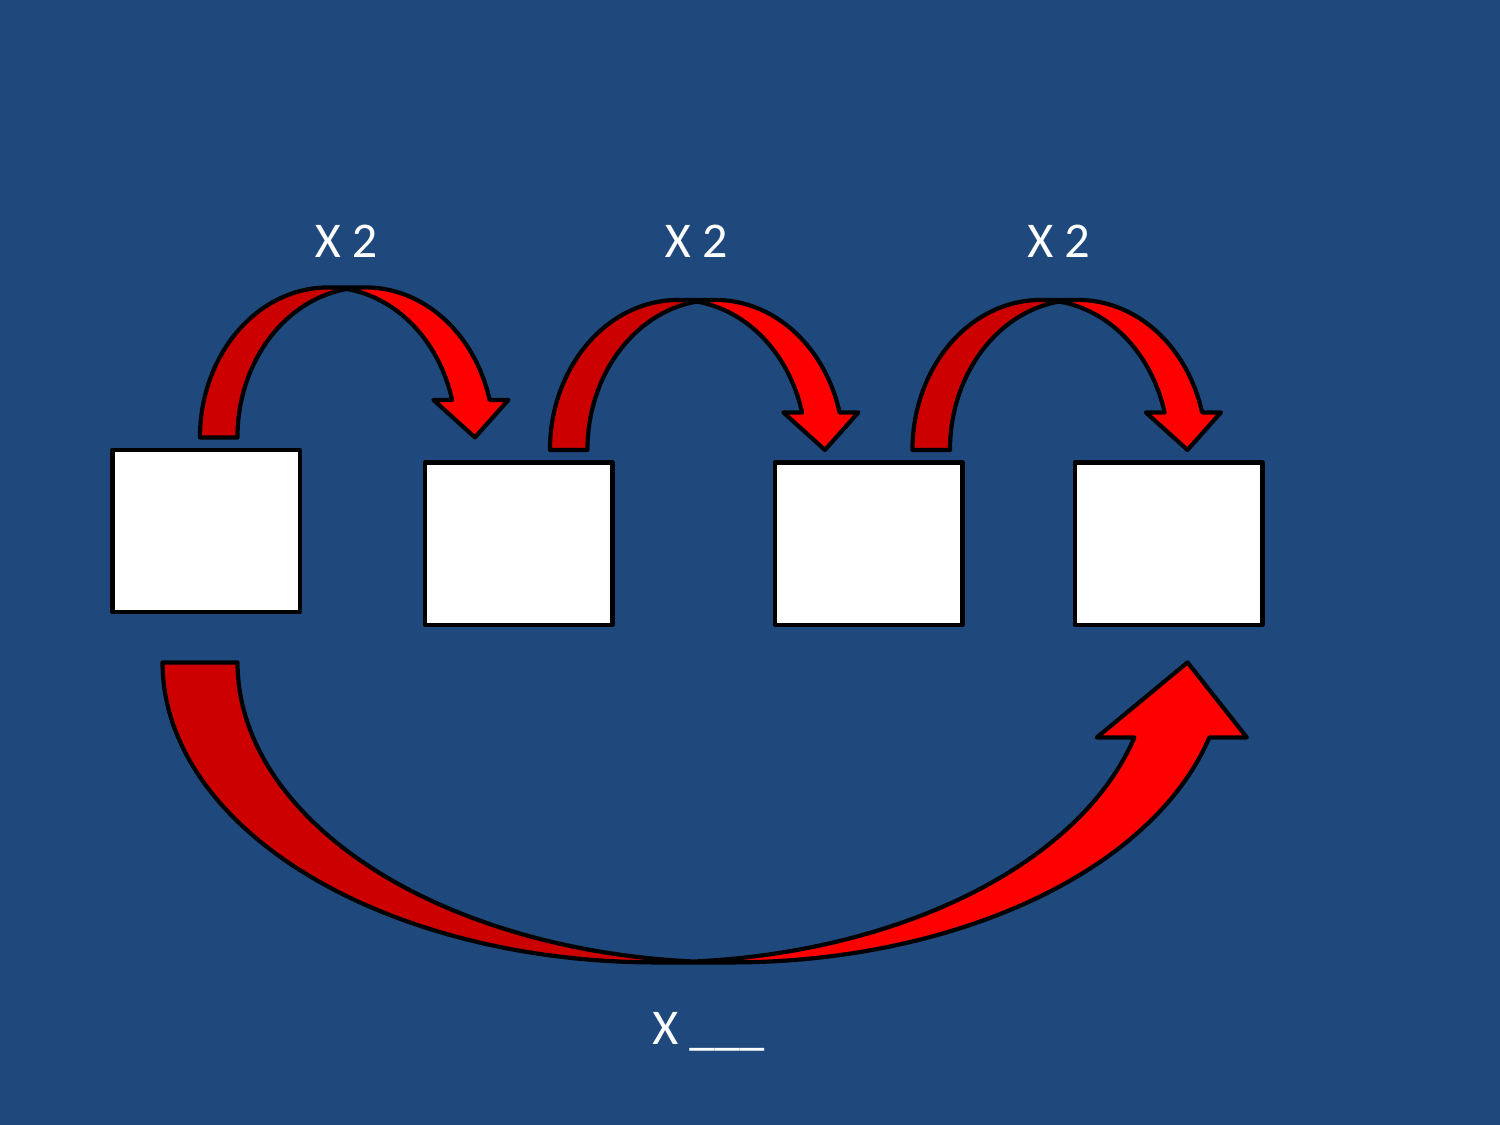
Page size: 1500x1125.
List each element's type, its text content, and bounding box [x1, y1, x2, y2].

text_box [1073, 460, 1265, 627]
text_box [773, 460, 965, 627]
text_box X ___ [637, 987, 825, 1063]
text_box [910, 297, 1223, 453]
text_box [197, 285, 511, 440]
text_box [160, 660, 1249, 965]
text_box [110, 448, 302, 614]
text_box X 2 [300, 199, 400, 275]
text_box X 2 [1012, 199, 1113, 275]
text_box [423, 460, 615, 627]
text_box X 2 [650, 199, 750, 275]
text_box [547, 297, 861, 453]
